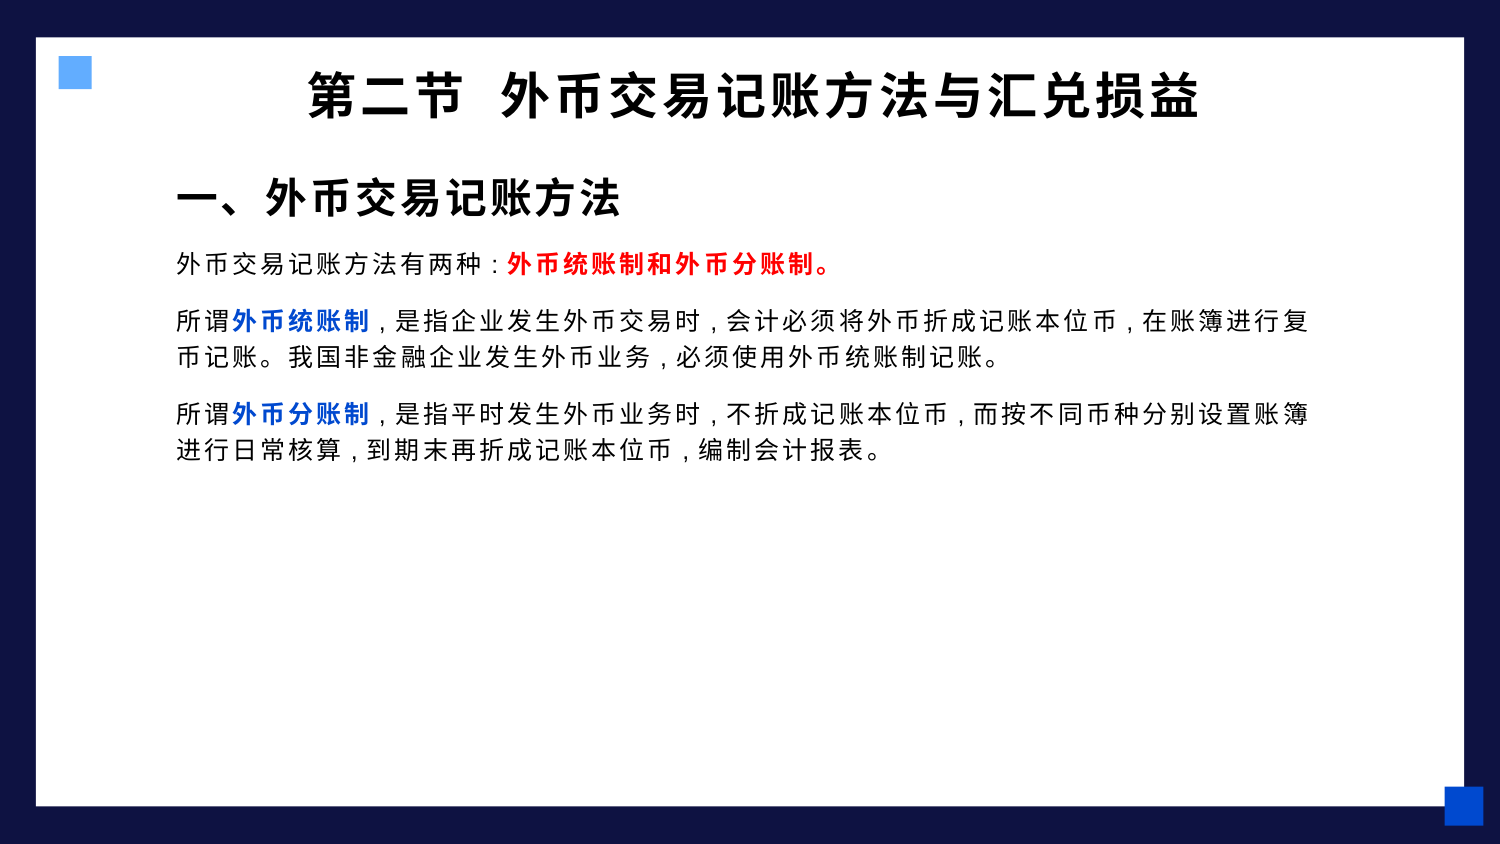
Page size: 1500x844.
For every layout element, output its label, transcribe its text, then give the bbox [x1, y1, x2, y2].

list 一、外币交易记账方法 外币交易记账方法有两种:外币统账制和外币分账制。 所谓外币统账制,是指企业发生外币交易时,会计必须将外币折成记账本位币,在账簿进行复币记账。我国非金融企业发生外币业务,必须使用外币统账制记账。 所谓外币分账制,是指平时发生外币业务时,不折成记账本位币,而按不同币种分别设置账簿进行日常核算,到期末再折成记账本位币,编制会计报表。 [159, 161, 1344, 586]
title 第二节 外币交易记账方法与汇兑损益 [159, 43, 1344, 133]
